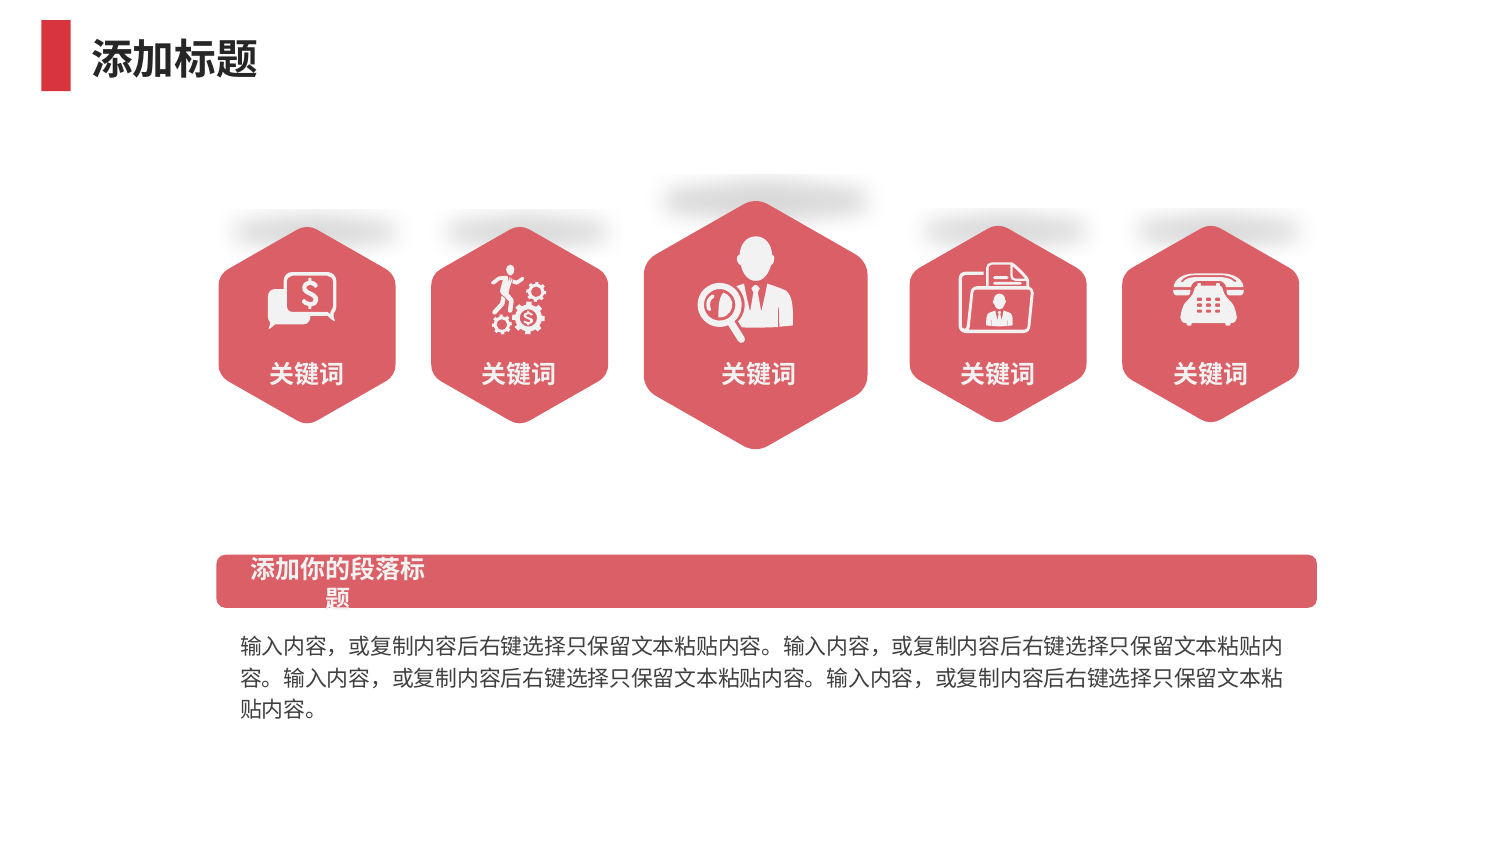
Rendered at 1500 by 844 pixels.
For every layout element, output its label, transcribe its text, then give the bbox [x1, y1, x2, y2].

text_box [909, 225, 1087, 423]
text_box 添加你的段落标题 [225, 547, 452, 620]
text_box 输入内容，或复制内容后右键选择只保留文本粘贴内容。输入内容，或复制内容后右键选择只保留文本粘贴内容。输入内容，或复制内容后右键选择只保留文本粘贴内容。输入内容，或复制内容后右键选择只保留文本粘贴内容。 [225, 620, 1317, 761]
text_box [40, 19, 72, 92]
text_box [643, 201, 868, 450]
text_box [218, 226, 396, 424]
text_box [215, 553, 225, 609]
text_box 添加标题 [76, 25, 274, 91]
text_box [430, 226, 609, 424]
text_box [452, 553, 1319, 609]
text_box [1122, 225, 1300, 423]
